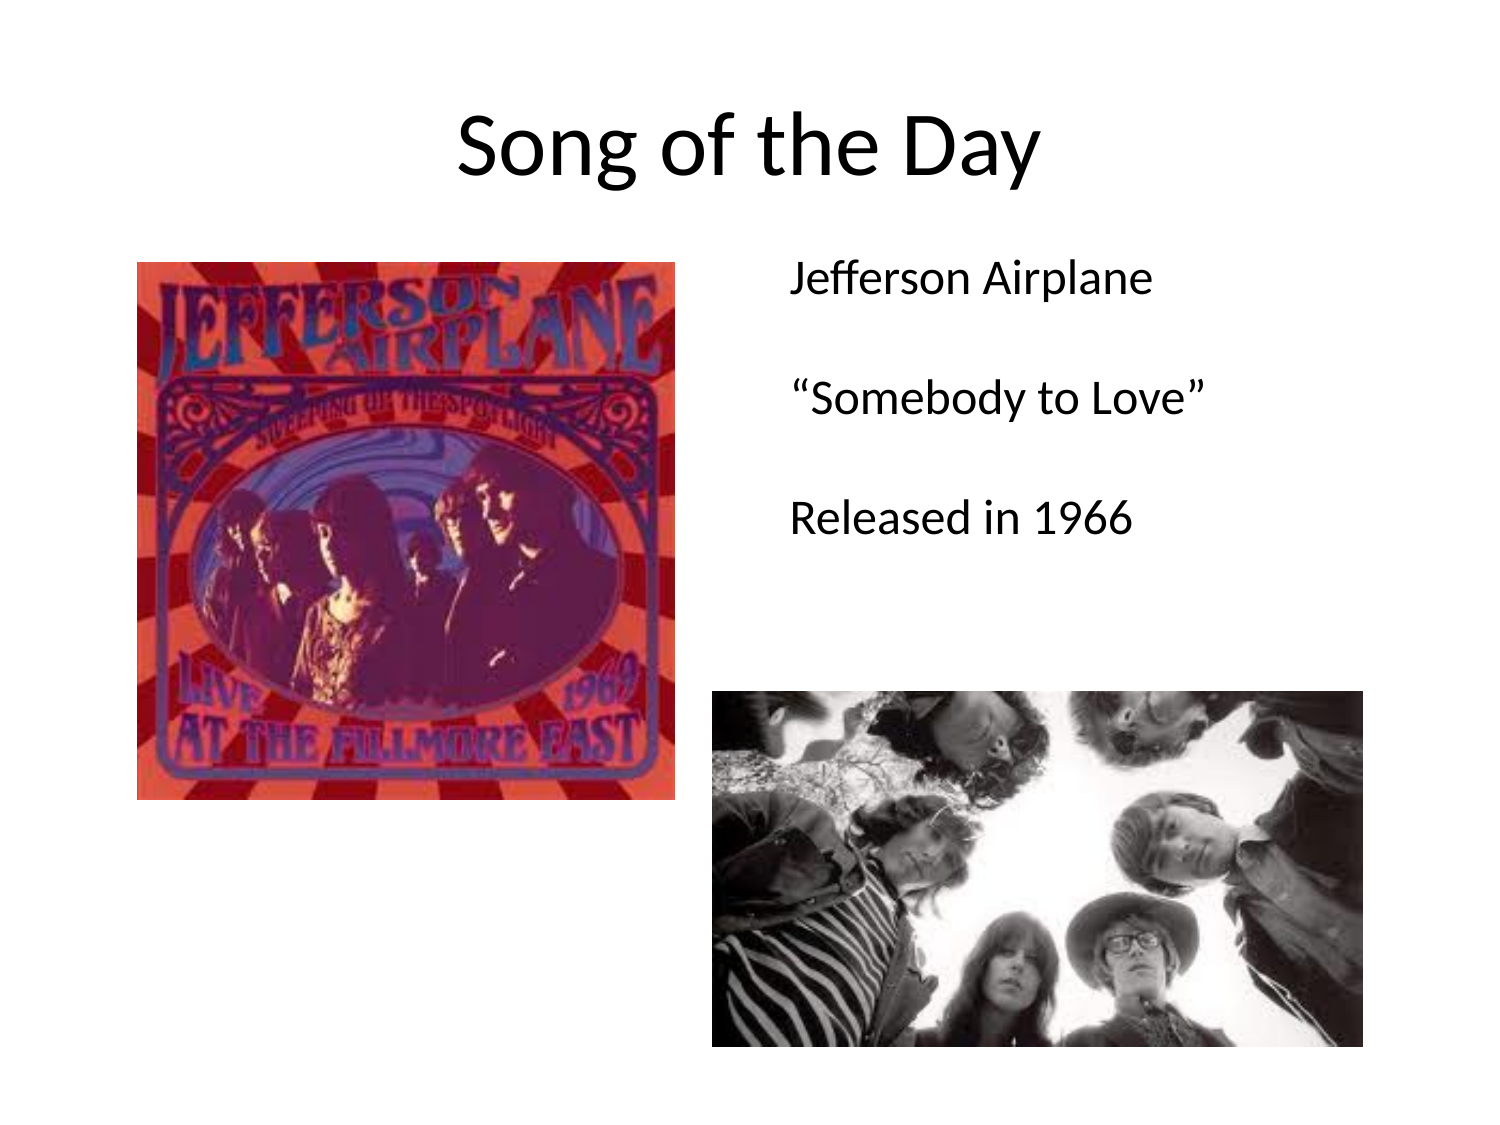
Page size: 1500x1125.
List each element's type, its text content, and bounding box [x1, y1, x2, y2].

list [137, 262, 676, 801]
text_box Jefferson Airplane “Somebody to Love” Released in 1966 [774, 237, 1375, 553]
picture [712, 691, 1363, 1048]
title Song of the Day [75, 45, 1425, 233]
